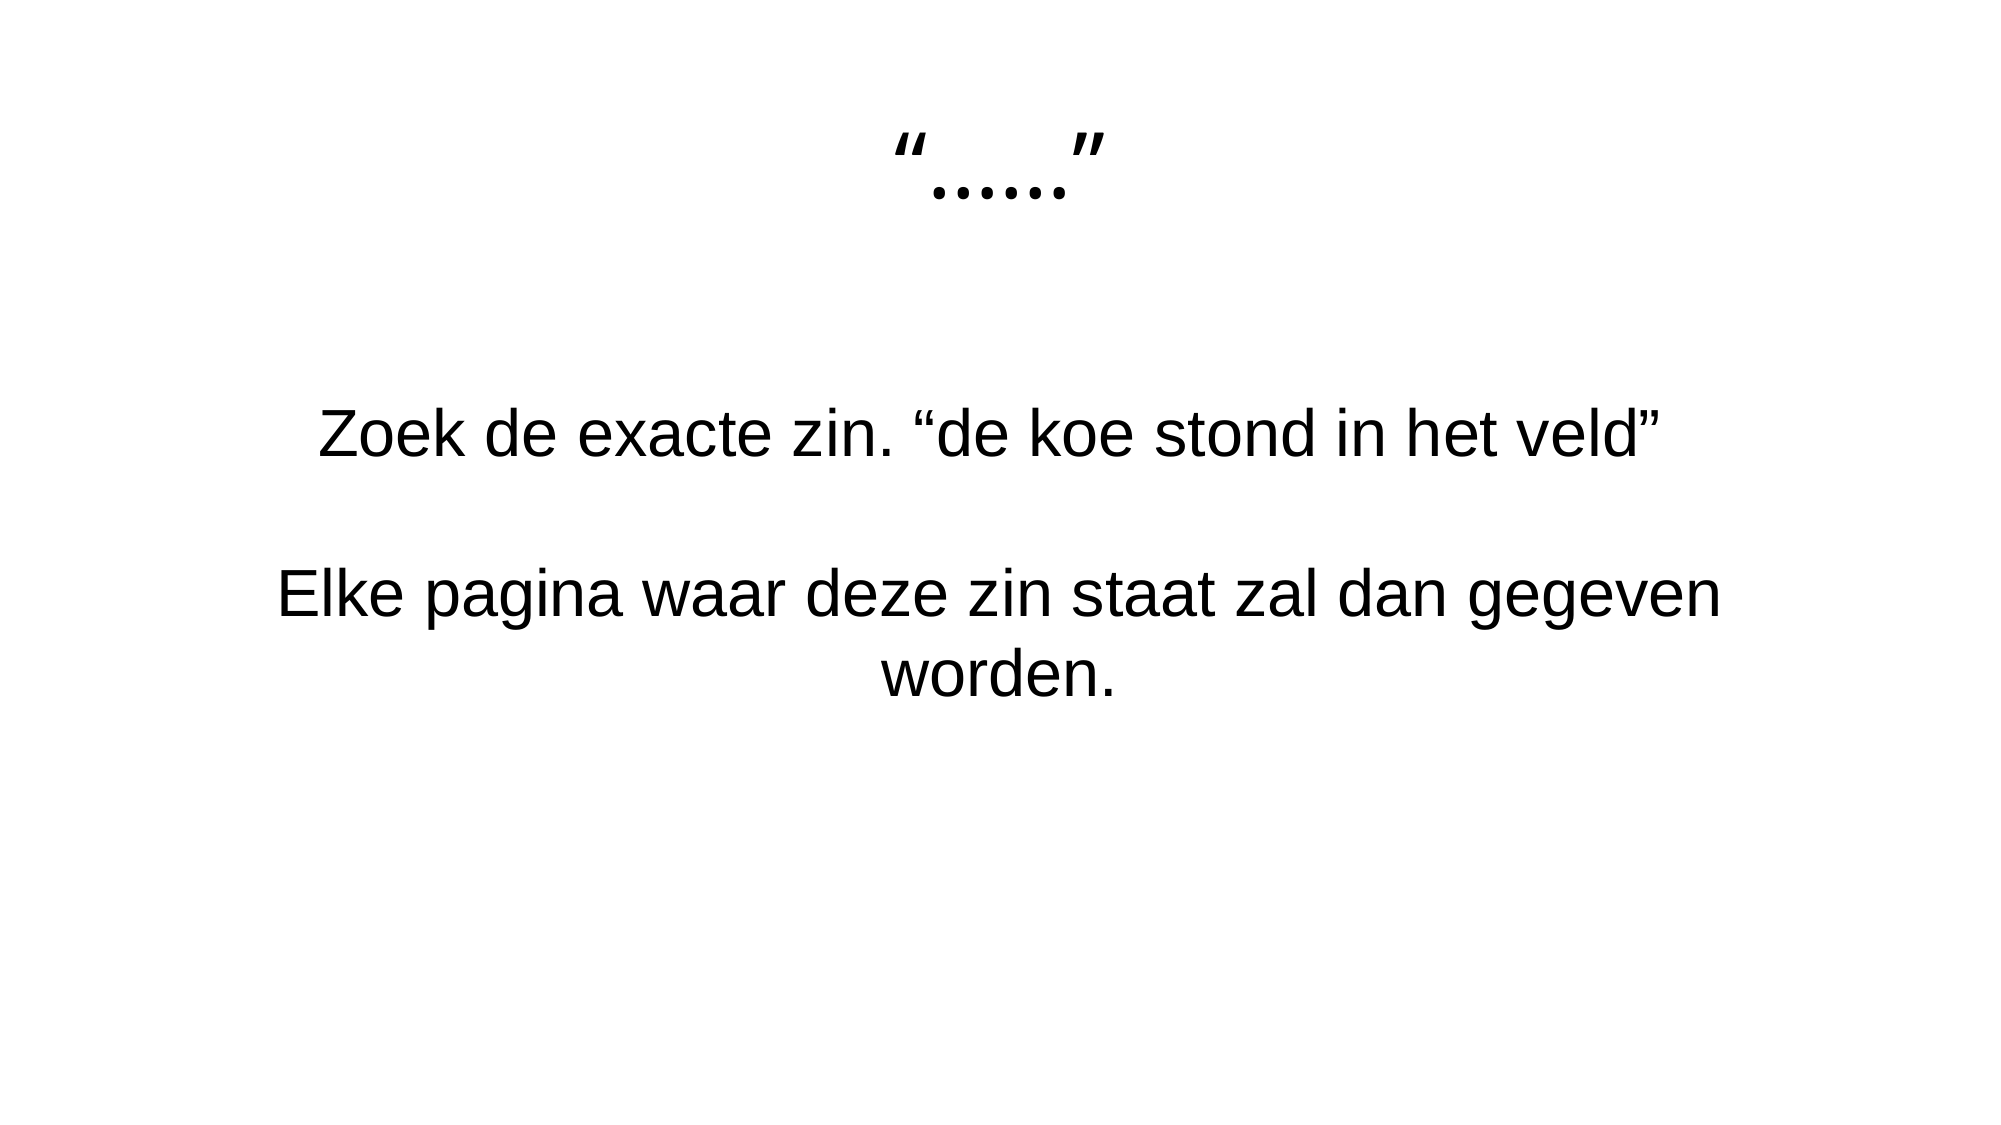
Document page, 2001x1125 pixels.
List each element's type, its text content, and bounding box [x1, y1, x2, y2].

title “……” [137, 59, 1863, 278]
text_box Zoek de exacte zin. “de koe stond in het veld” Elke pagina waar deze zin staat zal dan gegeven worden. [148, 382, 1852, 718]
